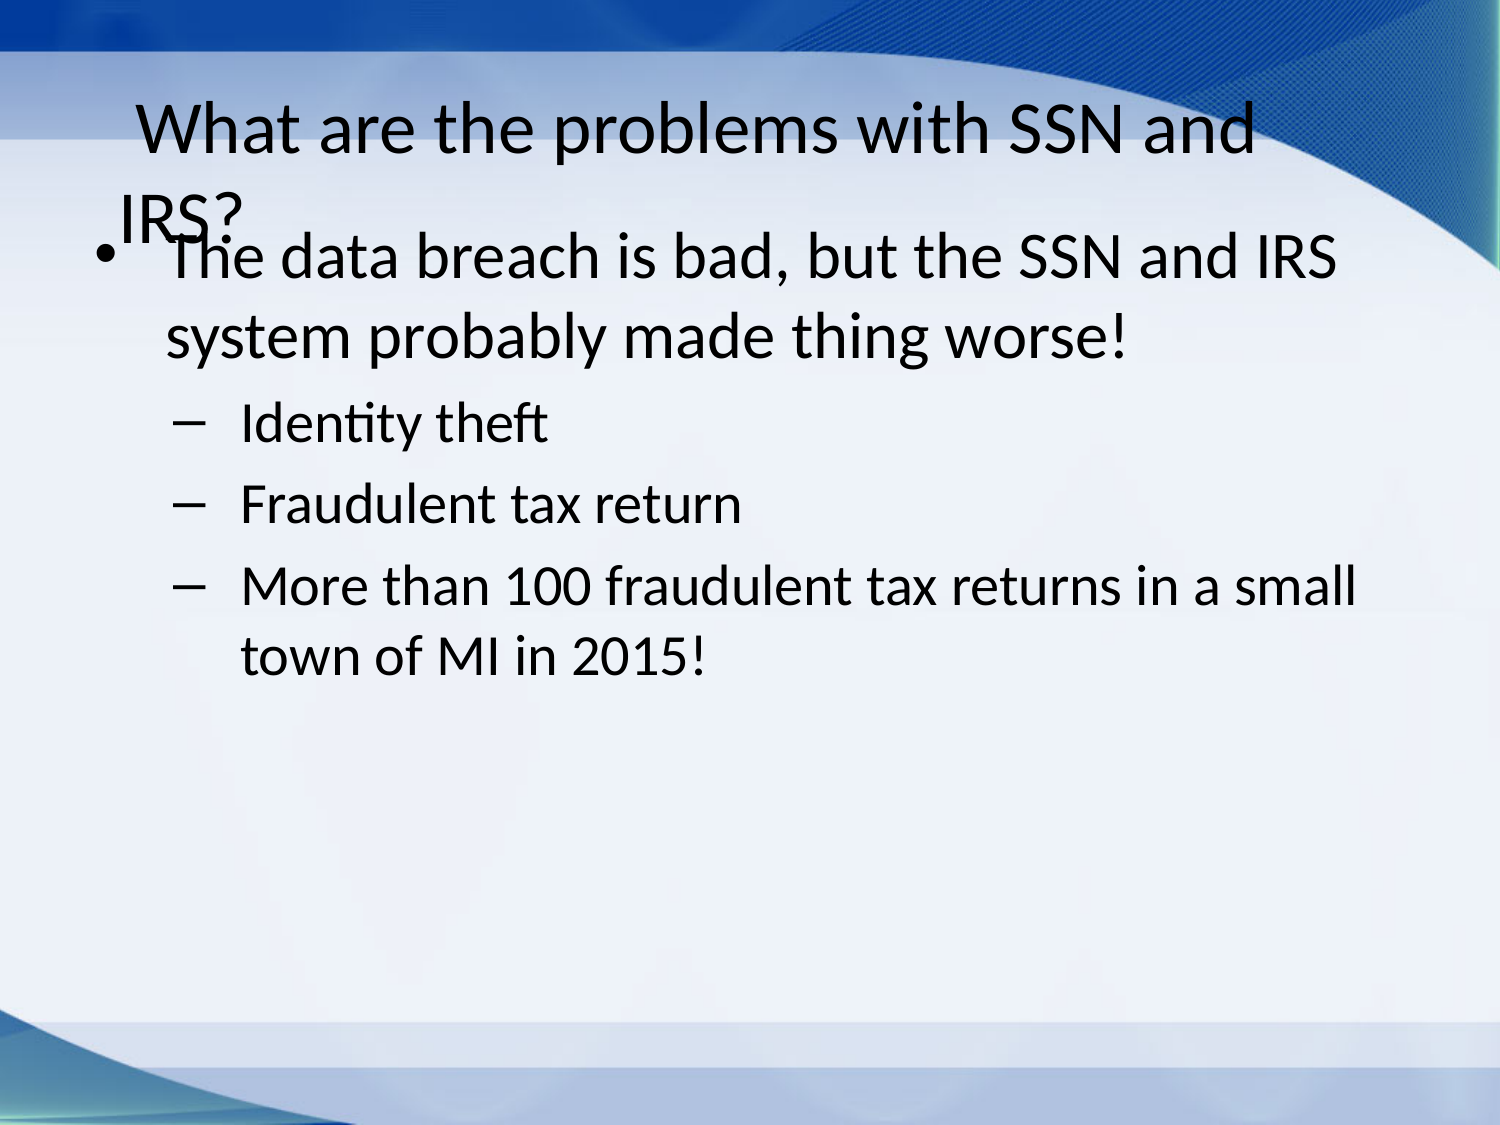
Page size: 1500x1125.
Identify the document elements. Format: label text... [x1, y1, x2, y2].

picture [0, 0, 1500, 1125]
list The data breach is bad, but the SSN and IRS system probably made thing worse! Identity theft Fraudulent tax return More than 100 fraudulent tax returns in a small town of MI in 2015! [75, 204, 1425, 1025]
title What are the problems with SSN and IRS? [103, 59, 1397, 204]
